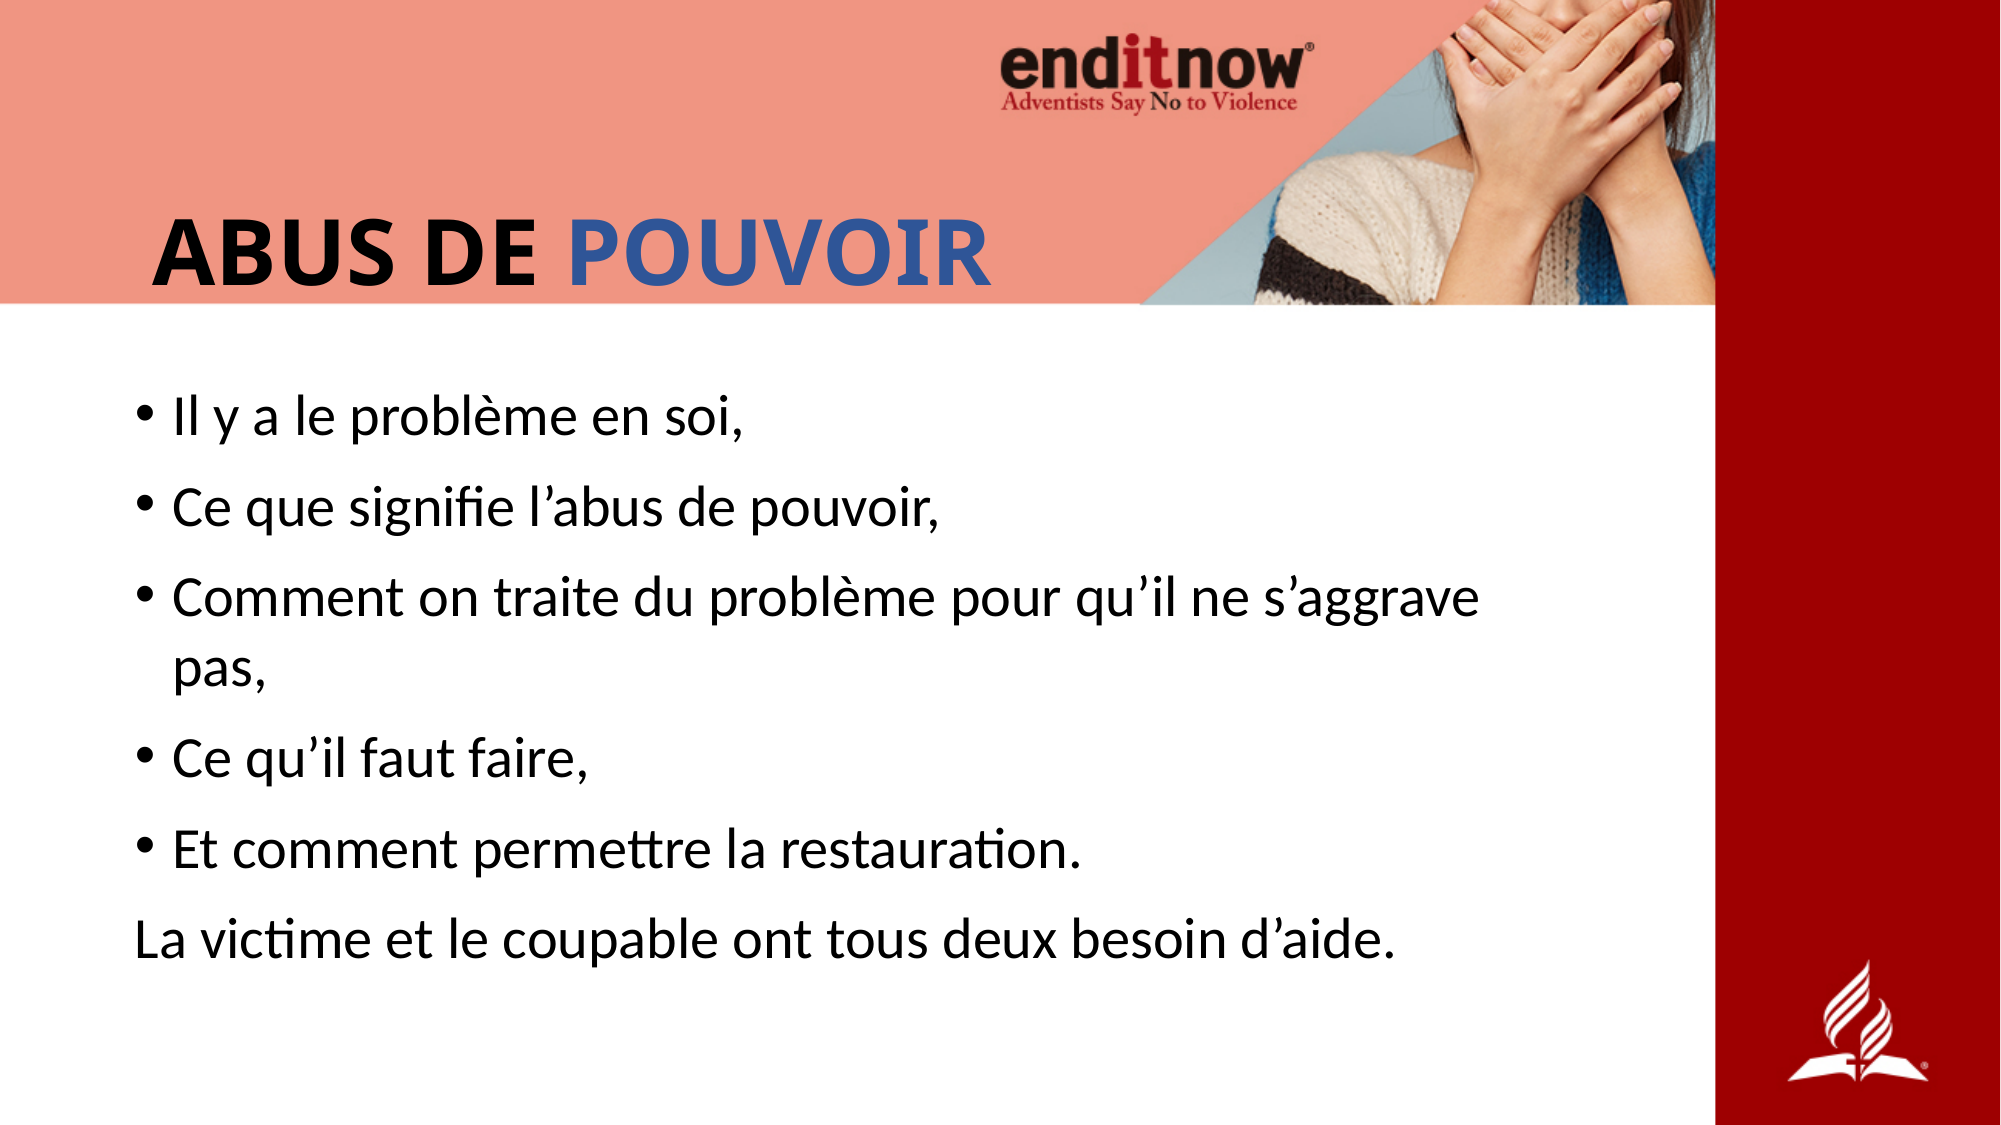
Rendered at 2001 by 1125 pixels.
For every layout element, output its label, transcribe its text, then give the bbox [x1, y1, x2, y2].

list Il y a le problème en soi, Ce que signifie l’abus de pouvoir, Comment on traite du problème pour qu’il ne s’aggrave pas, Ce qu’il faut faire, Et comment permettre la restauration. La victime et le coupable ont tous deux besoin d’aide. [119, 278, 1503, 993]
title ABUS DE POUVOIR [137, 146, 1863, 365]
picture [0, 0, 2001, 1125]
